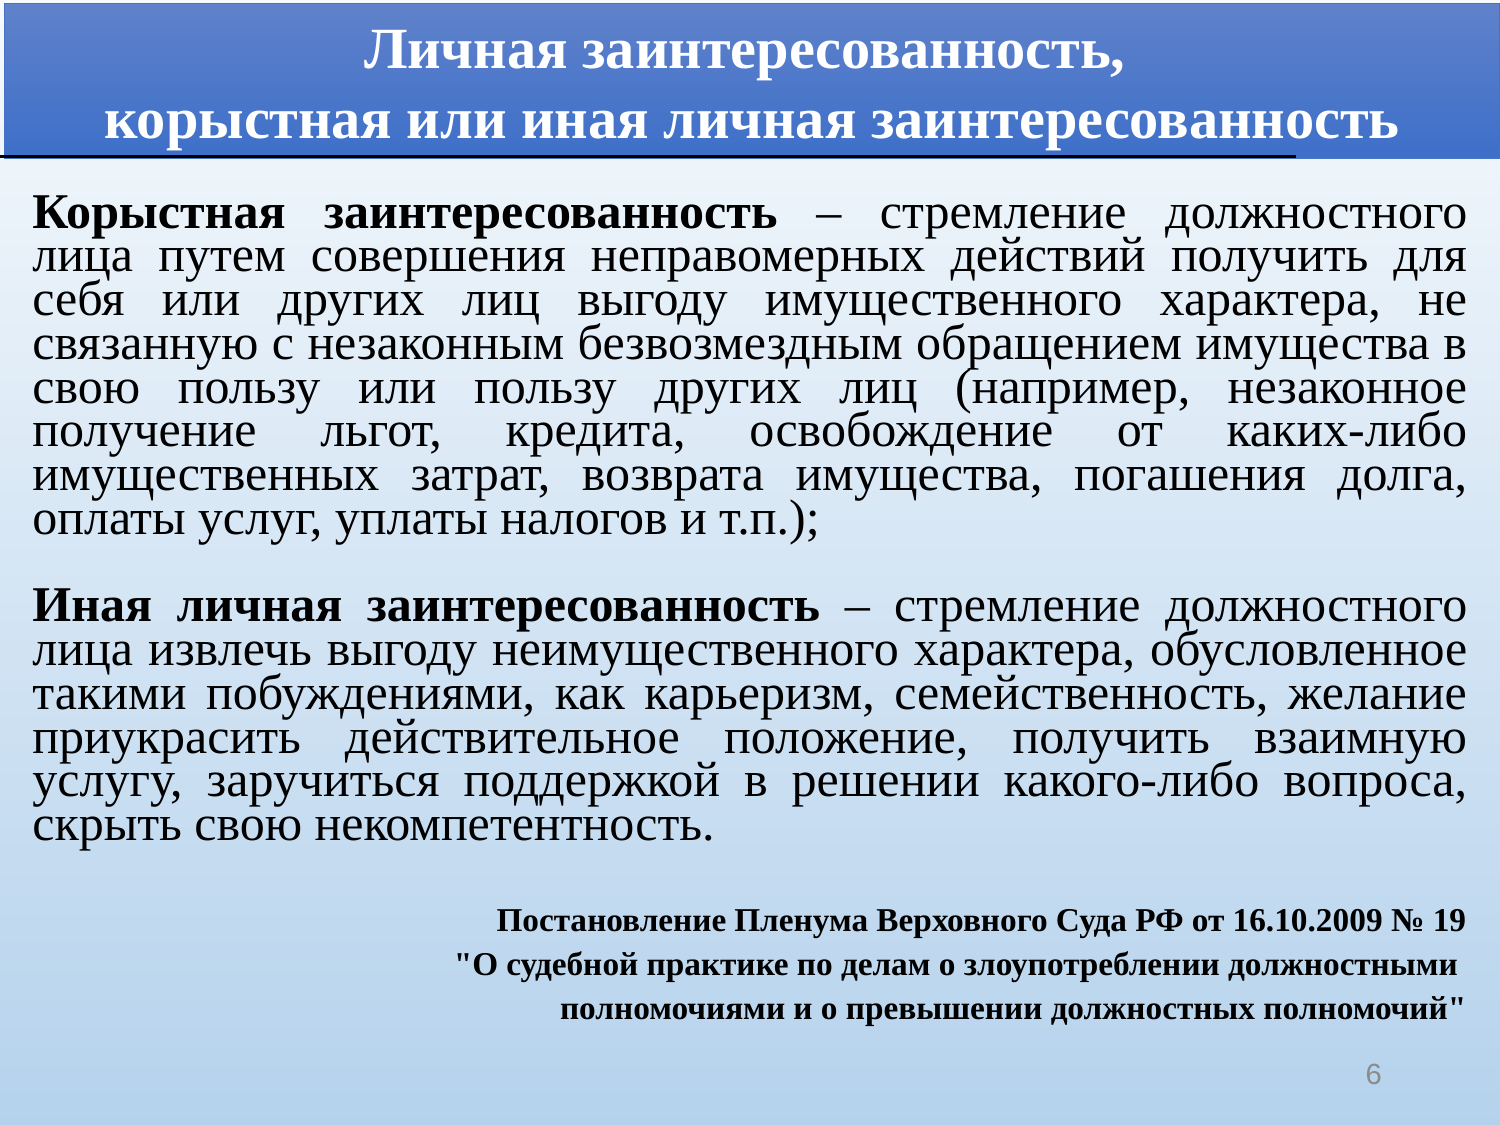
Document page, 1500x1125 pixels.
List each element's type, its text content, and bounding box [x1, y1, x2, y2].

text_box Личная заинтересованность, корыстная или иная личная заинтересованность [4, 3, 1500, 159]
text_box Корыстная заинтересованность – стремление должностного лица путем совершения неправомерных действий получить для себя или других лиц выгоду имущественного характера, не связанную с незаконным безвозмездным обращением имущества в свою пользу или пользу других лиц (например, незаконное получение льгот, кредита, освобождение от каких-либо имущественных затрат, возврата имущества, погашения долга, оплаты услуг, уплаты налогов и т.п.); Иная личная заинтересованность – стремление должностного лица извлечь выгоду неимущественного характера, обусловленное такими побуждениями, как карьеризм, семейственность, желание приукрасить действительное положение, получить взаимную услугу, заручиться поддержкой в решении какого-либо вопроса, скрыть свою некомпетентность. Постановление Пленума Верховного Суда РФ от 16.10.2009 № 19 "О судебной практике по делам о злоупотреблении должностными полномочиями и о превышении должностных полномочий" [17, 186, 1483, 1034]
slide_number 6 [1059, 1042, 1397, 1103]
